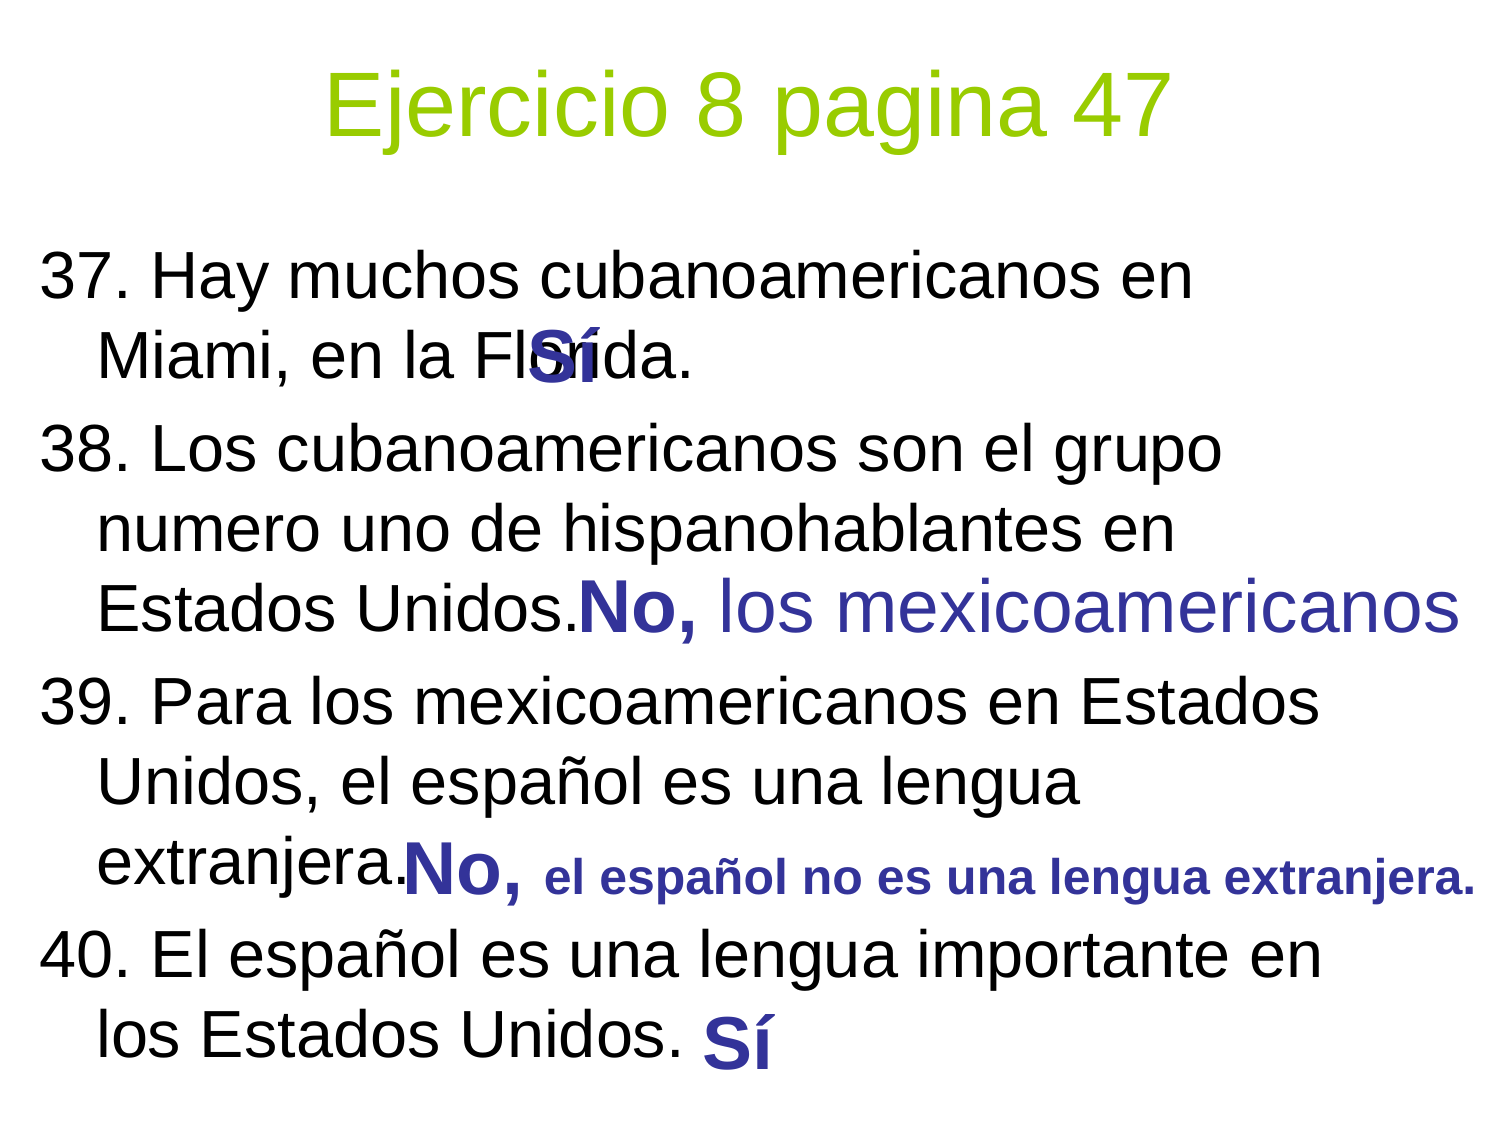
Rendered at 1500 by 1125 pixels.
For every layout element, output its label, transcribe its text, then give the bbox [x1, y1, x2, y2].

list 37. Hay muchos cubanoamericanos en Miami, en la Florida. 38. Los cubanoamericanos son el grupo numero uno de hispanohablantes en Estados Unidos. 39. Para los mexicoamericanos en Estados Unidos, el español es una lengua extranjera. 40. El español es una lengua importante en los Estados Unidos. [24, 37, 1425, 1100]
text_box No, el español no es una lengua extranjera. [387, 812, 1500, 918]
text_box No, los mexicoamericanos [562, 549, 1500, 655]
title Ejercicio 8 pagina 47 [75, 0, 1425, 145]
text_box Sí [687, 987, 1000, 1093]
text_box Sí [512, 299, 825, 405]
